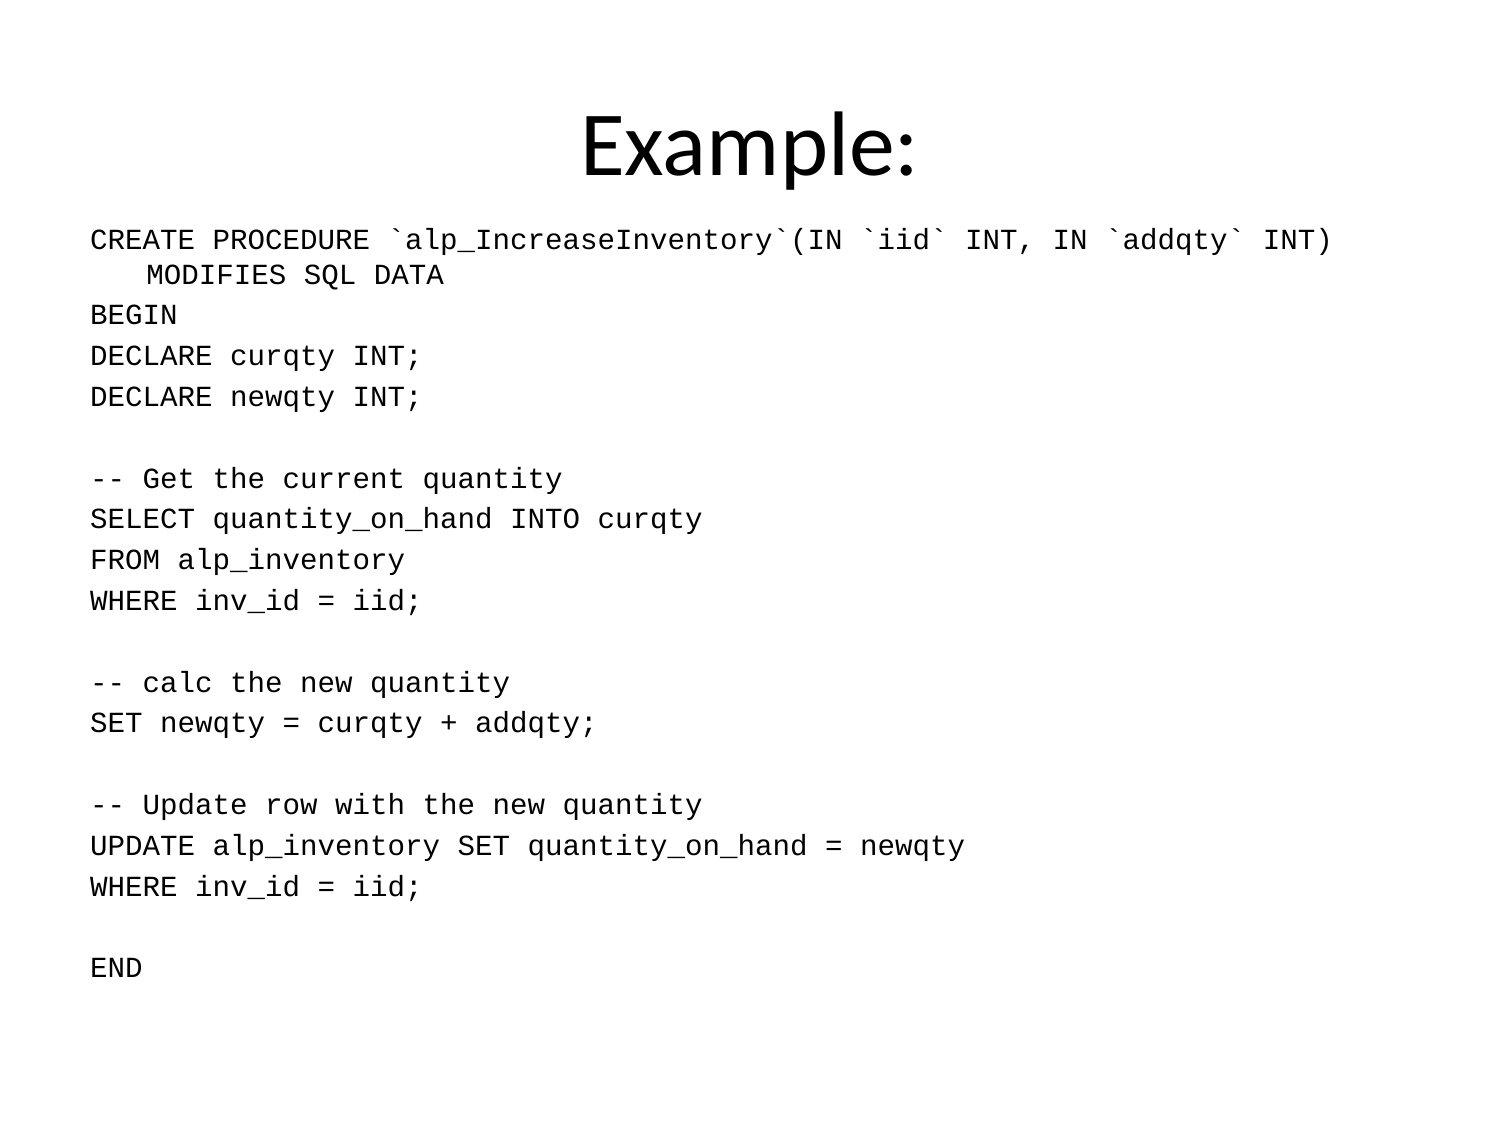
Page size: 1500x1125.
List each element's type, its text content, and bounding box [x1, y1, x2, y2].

list CREATE PROCEDURE `alp_IncreaseInventory`(IN `iid` INT, IN `addqty` INT) MODIFIES SQL DATA BEGIN DECLARE curqty INT; DECLARE newqty INT; -- Get the current quantity SELECT quantity_on_hand INTO curqty FROM alp_inventory WHERE inv_id = iid; -- calc the new quantity SET newqty = curqty + addqty; -- Update row with the new quantity UPDATE alp_inventory SET quantity_on_hand = newqty WHERE inv_id = iid; END [75, 212, 1425, 1005]
title Example: [75, 45, 1425, 212]
